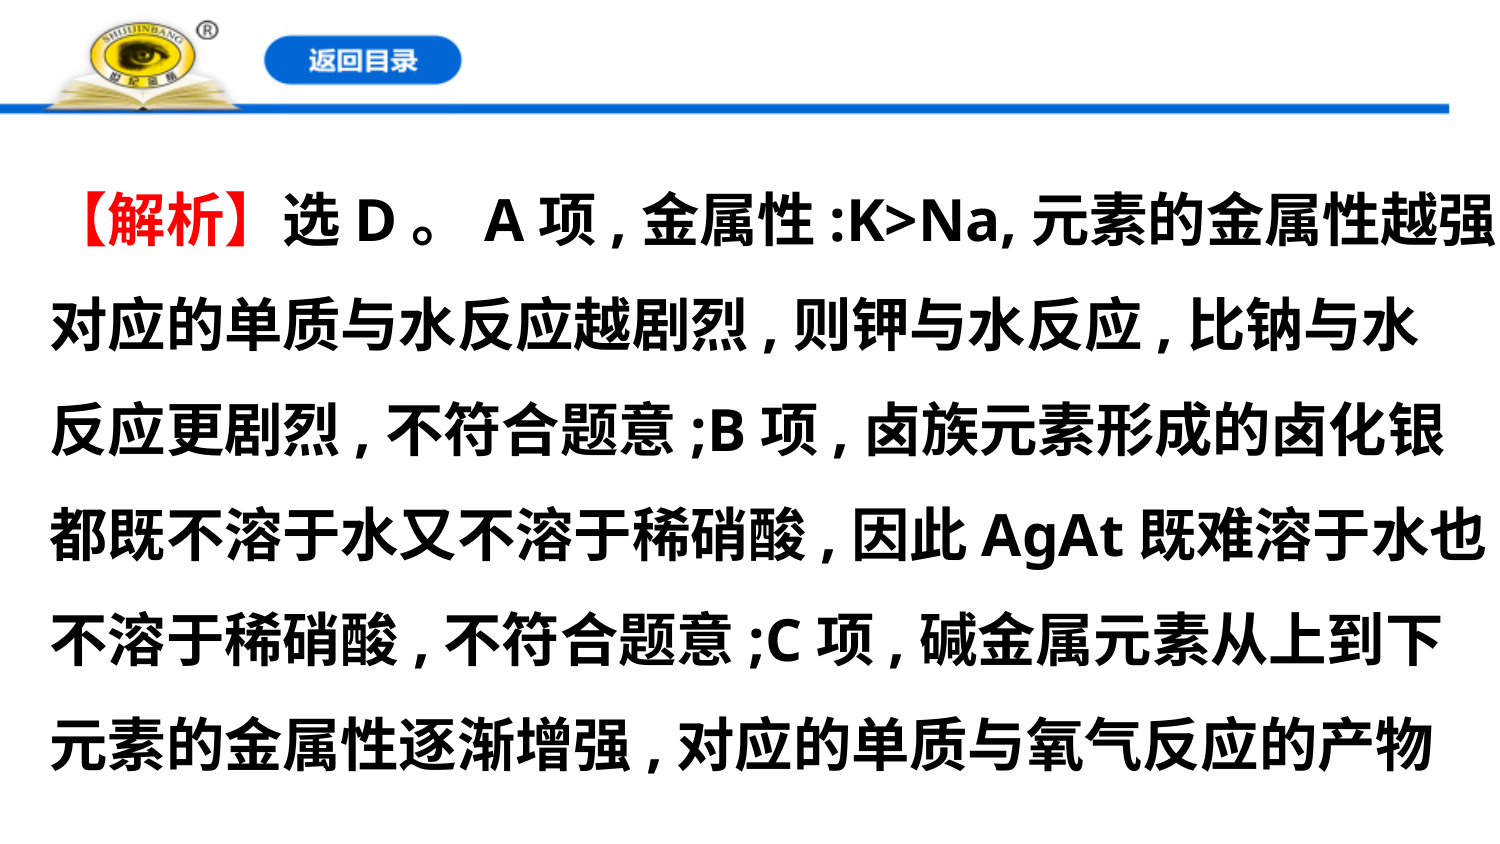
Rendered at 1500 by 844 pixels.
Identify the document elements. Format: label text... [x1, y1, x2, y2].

picture [0, 0, 1500, 844]
text_box 【解析】选D。A项,金属性:K>Na,元素的金属性越强, 对应的单质与水反应越剧烈,则钾与水反应,比钠与水 反应更剧烈,不符合题意;B项,卤族元素形成的卤化银 都既不溶于水又不溶于稀硝酸,因此AgAt既难溶于水也 不溶于稀硝酸,不符合题意;C项,碱金属元素从上到下 元素的金属性逐渐增强,对应的单质与氧气反应的产物 [34, 140, 1500, 785]
